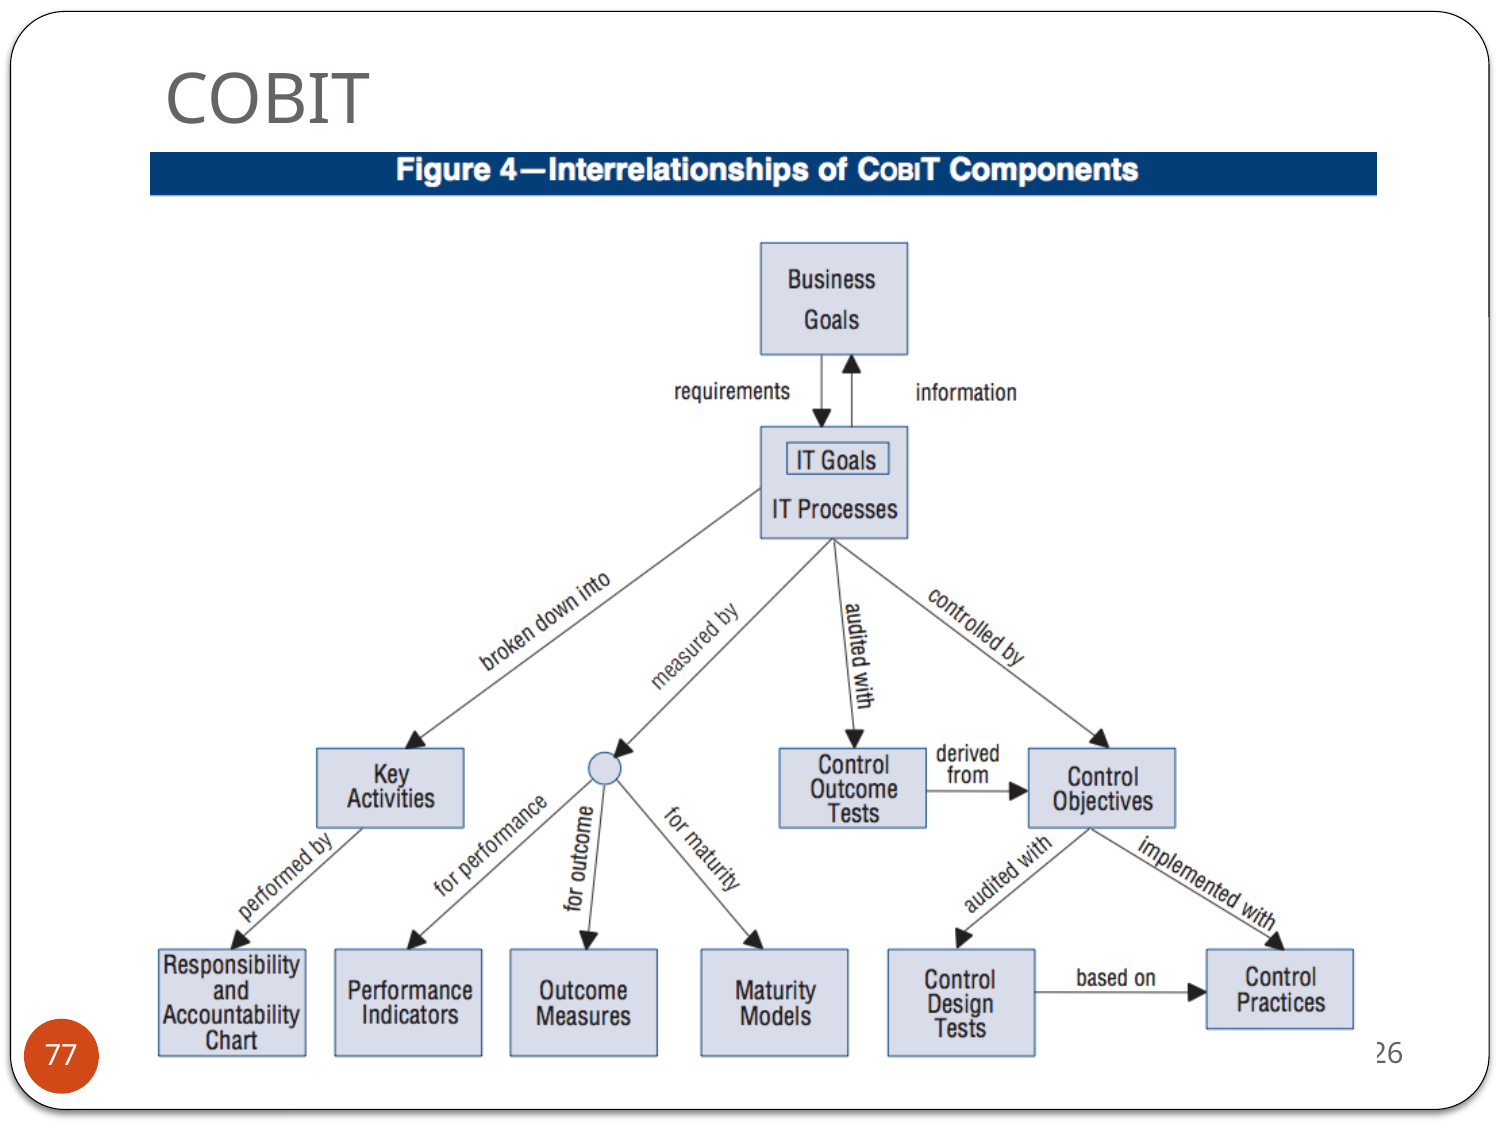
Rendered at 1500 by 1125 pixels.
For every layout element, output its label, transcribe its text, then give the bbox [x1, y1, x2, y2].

picture [149, 151, 1377, 1082]
slide_number 77 [23, 1018, 99, 1094]
title COBIT [150, 45, 1425, 153]
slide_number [1012, 1015, 1419, 1094]
